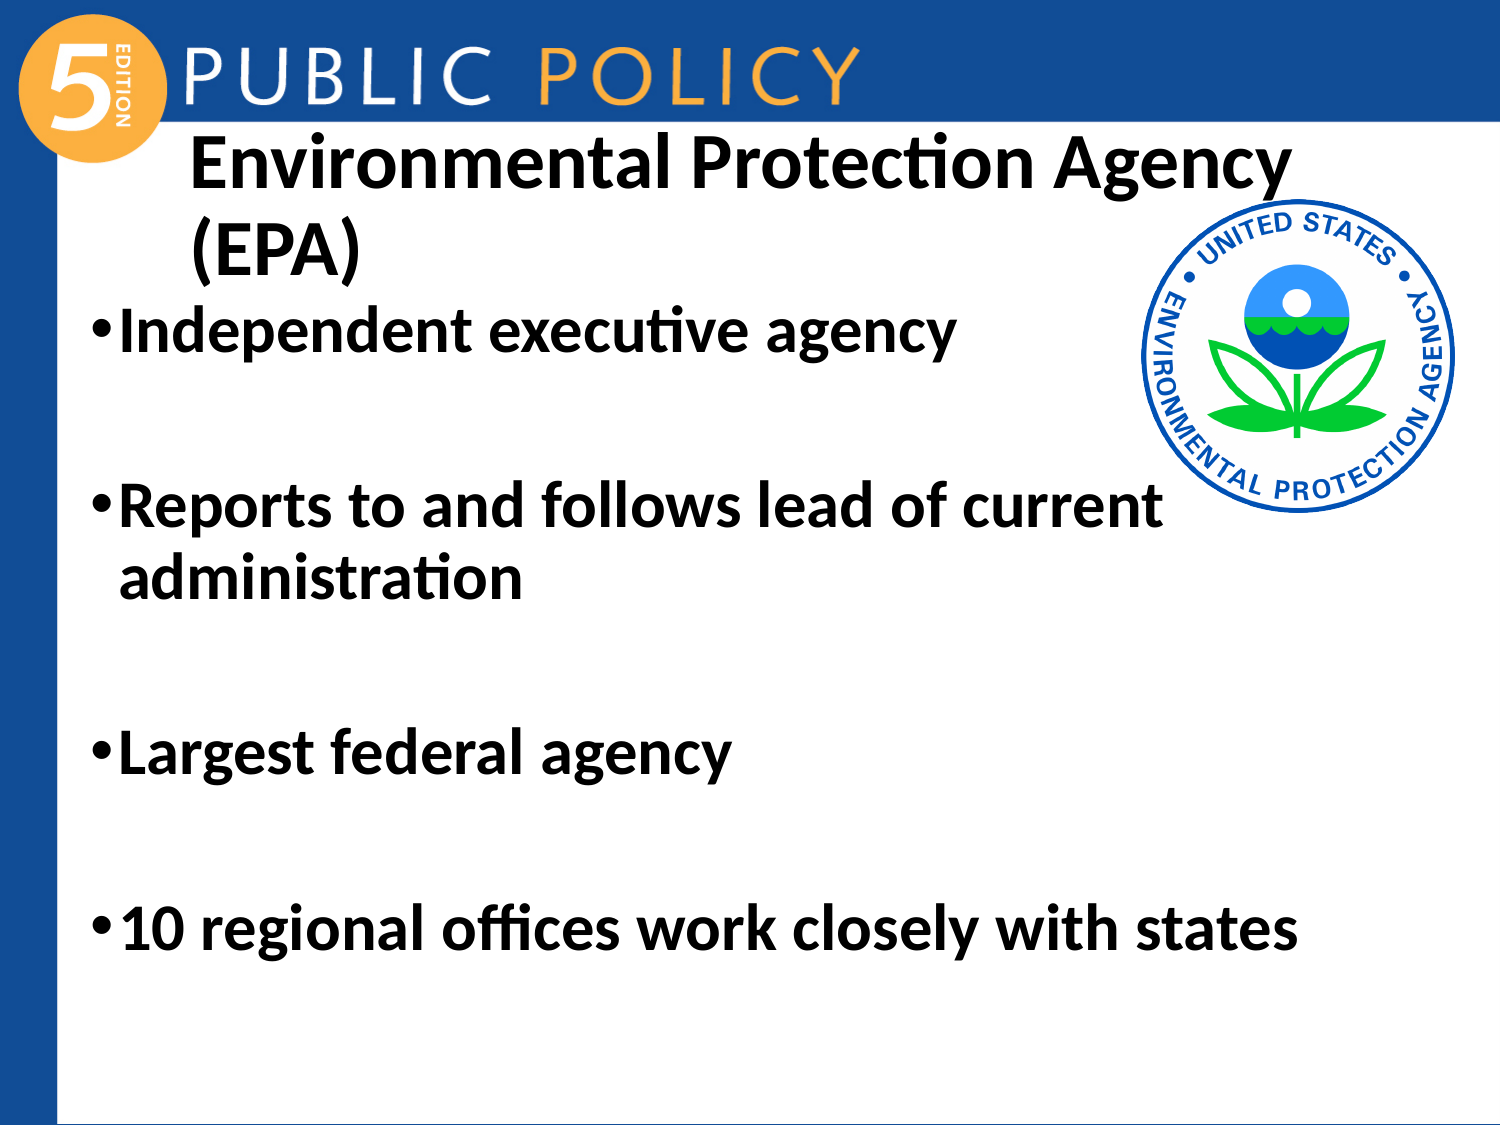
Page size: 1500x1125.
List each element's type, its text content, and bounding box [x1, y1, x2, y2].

picture [0, 0, 1500, 1125]
list Independent executive agency Reports to and follows lead of current administration Largest federal agency 10 regional offices work closely with states [75, 287, 1425, 1082]
title Environmental Protection Agency (EPA) [174, 112, 1476, 300]
